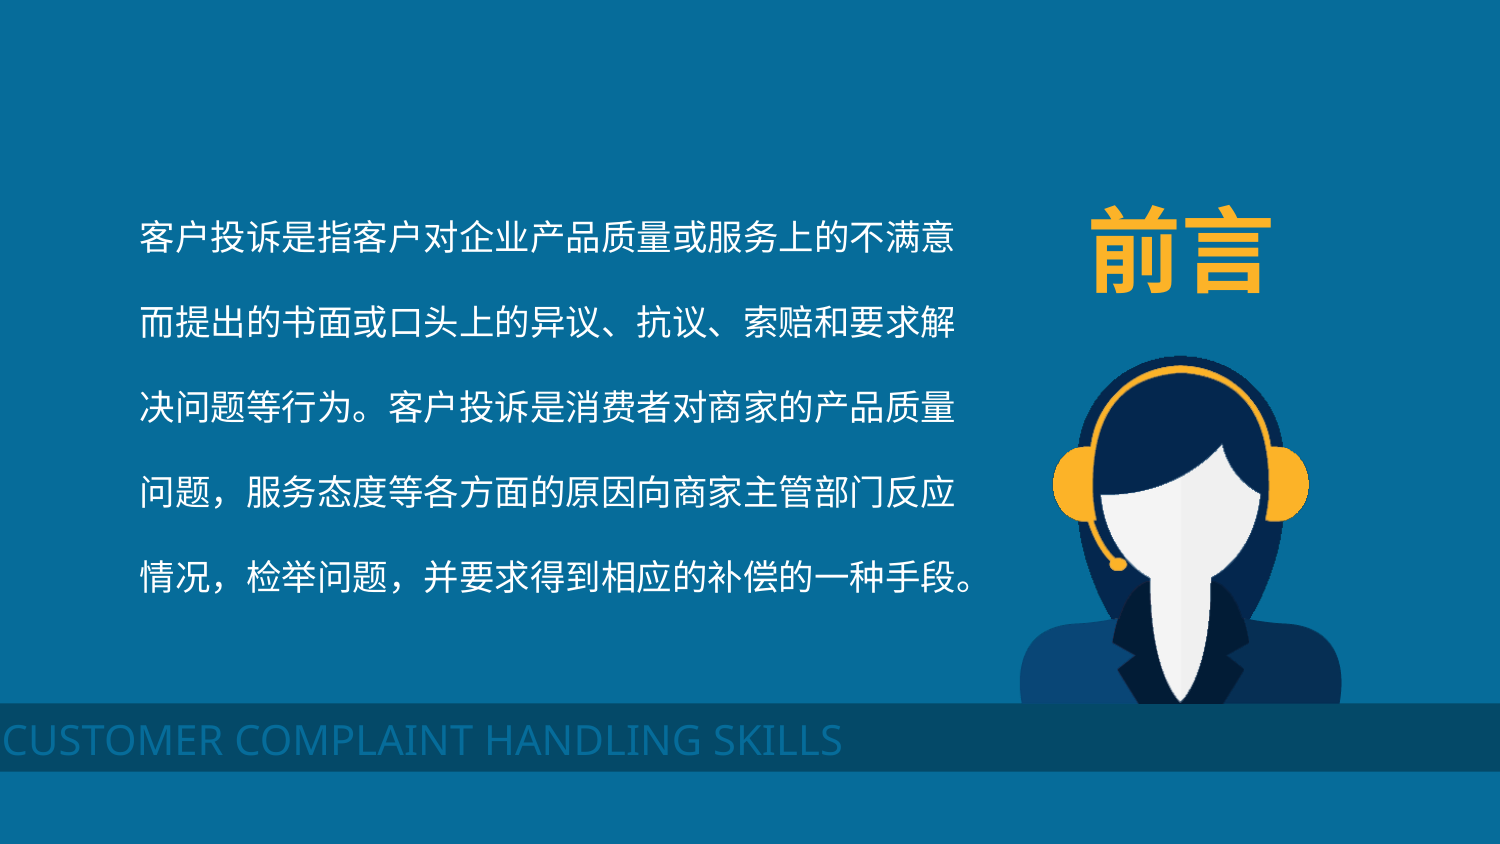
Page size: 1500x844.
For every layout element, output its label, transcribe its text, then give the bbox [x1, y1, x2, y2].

picture [1021, 357, 1341, 703]
text_box 前言 [1058, 184, 1304, 312]
text_box 客户投诉是指客户对企业产品质量或服务上的不满意而提出的书面或口头上的异议、抗议、索赔和要求解决问题等行为。客户投诉是消费者对商家的产品质量问题，服务态度等各方面的原因向商家主管部门反应情况，检举问题，并要求得到相应的补偿的一种手段。 [125, 165, 975, 605]
text_box [0, 702, 1500, 773]
text_box CUSTOMER COMPLAINT HANDLING SKILLS [0, 706, 869, 772]
